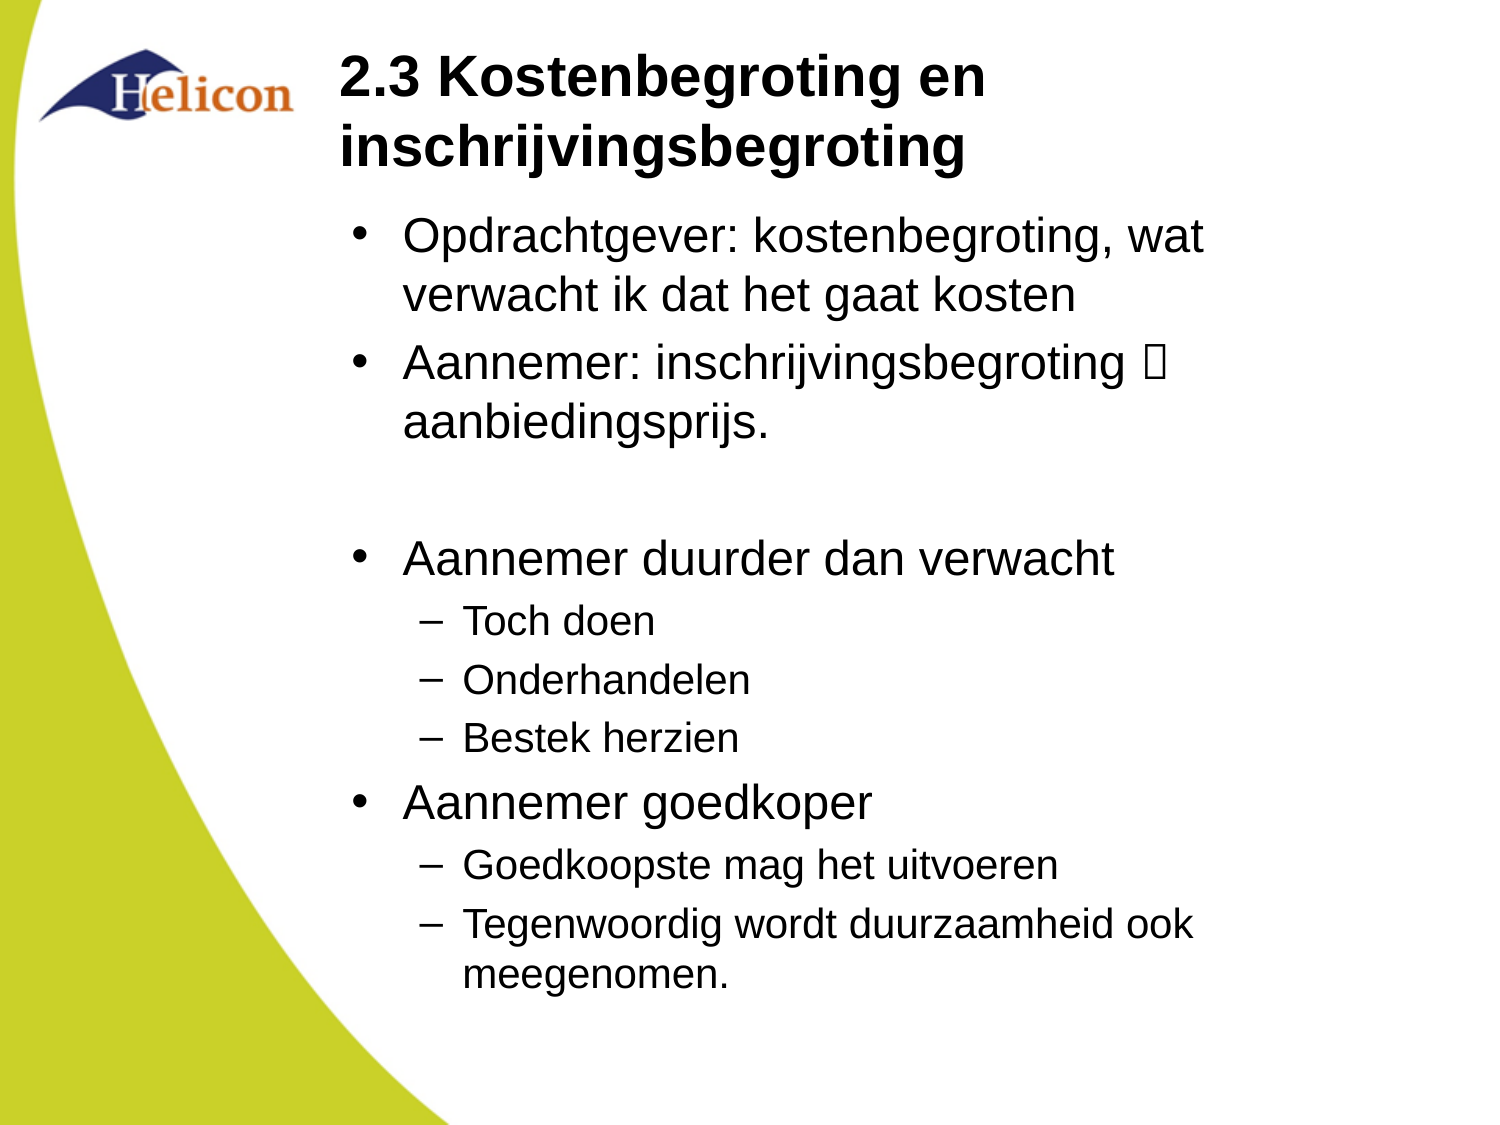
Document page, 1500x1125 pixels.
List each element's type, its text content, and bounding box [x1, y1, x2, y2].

list Opdrachtgever: kostenbegroting, wat verwacht ik dat het gaat kosten Aannemer: inschrijvingsbegroting  aanbiedingsprijs. Aannemer duurder dan verwacht Toch doen Onderhandelen Bestek herzien Aannemer goedkoper Goedkoopste mag het uitvoeren Tegenwoordig wordt duurzaamheid ook meegenomen. [336, 196, 1425, 1005]
title 2.3 Kostenbegroting en inschrijvingsbegroting [324, 54, 1415, 161]
picture [0, 0, 1500, 1125]
